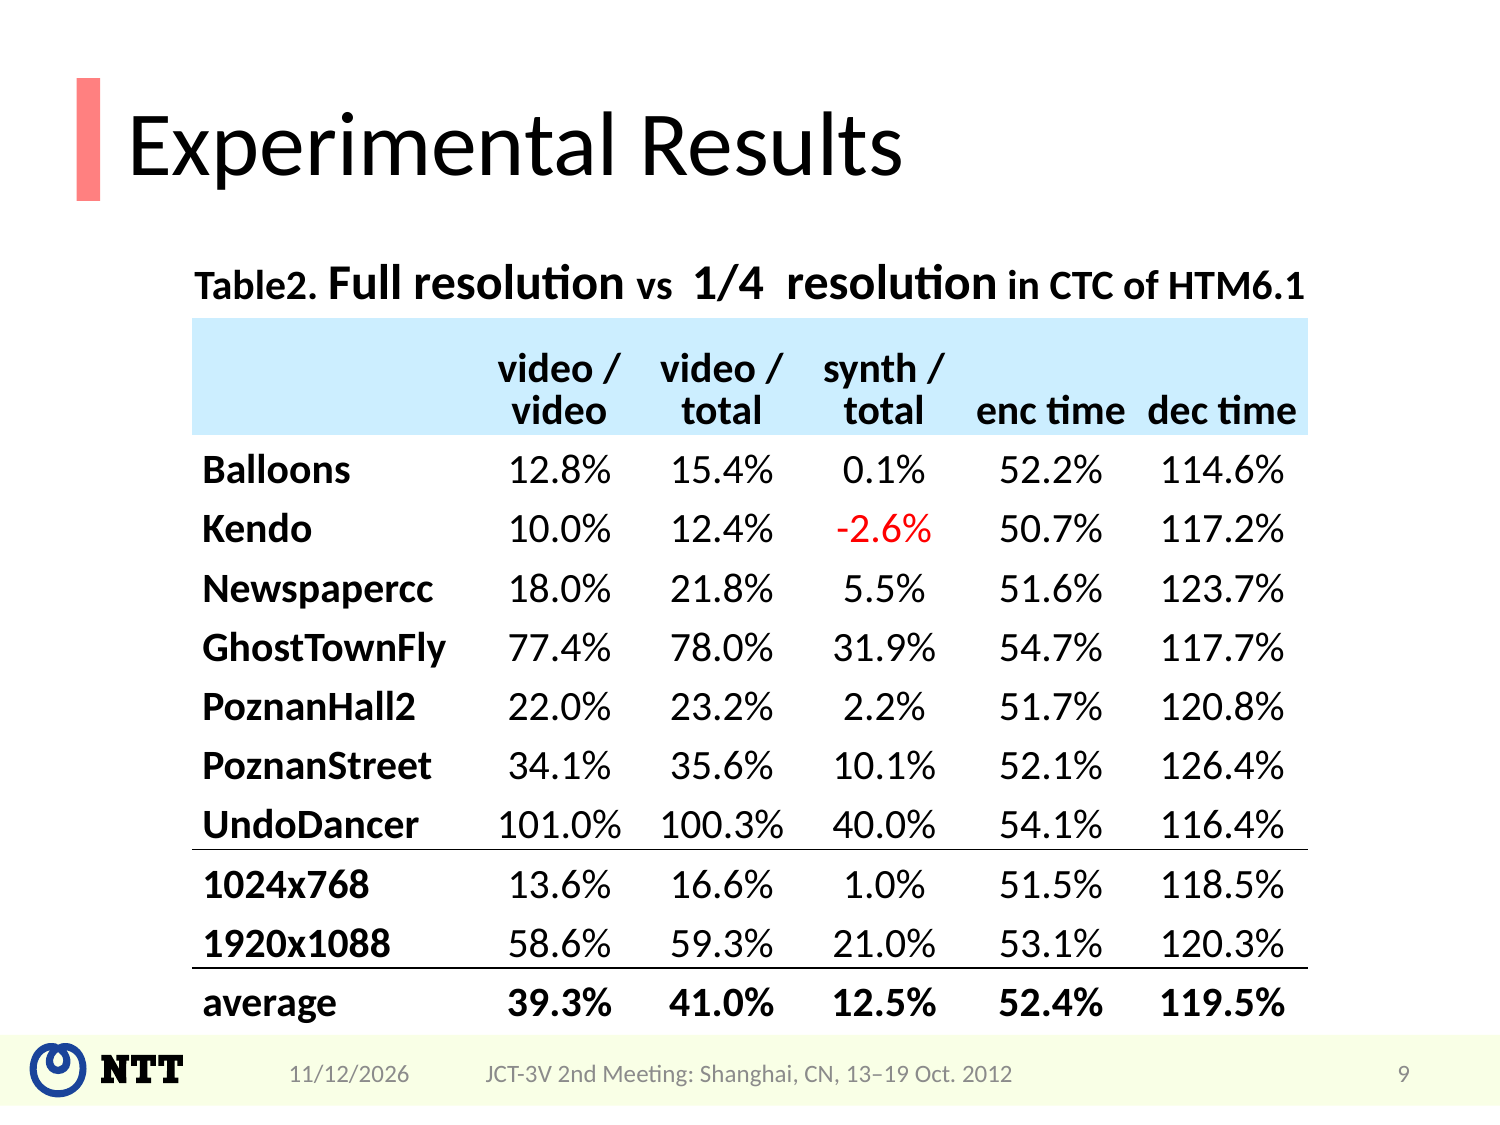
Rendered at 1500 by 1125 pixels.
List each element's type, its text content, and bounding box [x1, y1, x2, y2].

table_cell 22.0% [478, 672, 641, 731]
table_cell 12.4% [641, 494, 803, 553]
title Experimental Results [112, 45, 1425, 233]
table_cell 1.0% [803, 850, 965, 909]
table_header synth / total [803, 318, 965, 435]
table_cell 5.5% [803, 553, 965, 613]
table_cell 39.3% [478, 969, 641, 1027]
slide_number 9 [1074, 1042, 1425, 1103]
table_header video / total [641, 318, 803, 435]
table_cell 50.7% [965, 494, 1137, 553]
table_header video / video [478, 318, 641, 435]
table_cell 18.0% [478, 553, 641, 613]
table_cell 77.4% [478, 613, 641, 672]
table_header dec time [1137, 318, 1308, 435]
table_cell 101.0% [478, 790, 641, 849]
table_cell 41.0% [641, 969, 803, 1027]
table_cell 13.6% [478, 850, 641, 909]
table_cell GhostTownFly [192, 613, 478, 672]
table_cell 52.2% [965, 435, 1137, 494]
table_header enc time [965, 318, 1137, 435]
table_cell 16.6% [641, 850, 803, 909]
table_cell 21.8% [641, 553, 803, 613]
table_cell 35.6% [641, 731, 803, 790]
table_cell Newspapercc [192, 553, 478, 613]
table_cell 31.9% [803, 613, 965, 672]
table_cell 52.4% [965, 969, 1137, 1027]
table_cell Kendo [192, 494, 478, 553]
table_cell 51.5% [965, 850, 1137, 909]
table_cell PoznanStreet [192, 731, 478, 790]
table_cell 34.1% [478, 731, 641, 790]
table_cell 117.7% [1137, 613, 1308, 672]
table_cell -2.6% [803, 494, 965, 553]
table_cell 116.4% [1137, 790, 1308, 849]
table_cell 21.0% [803, 909, 965, 967]
table_cell 53.1% [965, 909, 1137, 967]
table_cell 54.1% [965, 790, 1137, 849]
table_cell 120.8% [1137, 672, 1308, 731]
table_cell 12.5% [803, 969, 965, 1027]
table_cell PoznanHall2 [192, 672, 478, 731]
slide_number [75, 1042, 425, 1103]
table_cell 58.6% [478, 909, 641, 967]
table_cell 52.1% [965, 731, 1137, 790]
table_cell 123.7% [1137, 553, 1308, 613]
table_cell 40.0% [803, 790, 965, 849]
table_cell 10.1% [803, 731, 965, 790]
table_cell 54.7% [965, 613, 1137, 672]
table_cell 100.3% [641, 790, 803, 849]
table_cell 1024x768 [192, 850, 478, 909]
table_cell 120.3% [1137, 909, 1308, 967]
table_cell 118.5% [1137, 850, 1308, 909]
table_header [192, 318, 478, 435]
table_cell 0.1% [803, 435, 965, 494]
table_cell Balloons [192, 435, 478, 494]
table_cell 1920x1088 [192, 909, 478, 967]
table_cell 15.4% [641, 435, 803, 494]
table_cell UndoDancer [192, 790, 478, 849]
table_cell 51.6% [965, 553, 1137, 613]
table_cell 126.4% [1137, 731, 1308, 790]
table_cell 78.0% [641, 613, 803, 672]
footer JCT-3V 2nd Meeting: Shanghai, CN, 13–19 Oct. 2012 [454, 1042, 1046, 1103]
table_cell 12.8% [478, 435, 641, 494]
table_cell 119.5% [1137, 969, 1308, 1027]
table_cell 2.2% [803, 672, 965, 731]
table_cell 23.2% [641, 672, 803, 731]
table_cell 51.7% [965, 672, 1137, 731]
table_cell average [192, 969, 478, 1027]
text_box Table2. Full resolution vs 1/4 resolution in CTC of HTM6.1 [41, 242, 1459, 318]
table_cell 117.2% [1137, 494, 1308, 553]
table_cell 59.3% [641, 909, 803, 967]
table_cell 10.0% [478, 494, 641, 553]
table_cell 114.6% [1137, 435, 1308, 494]
